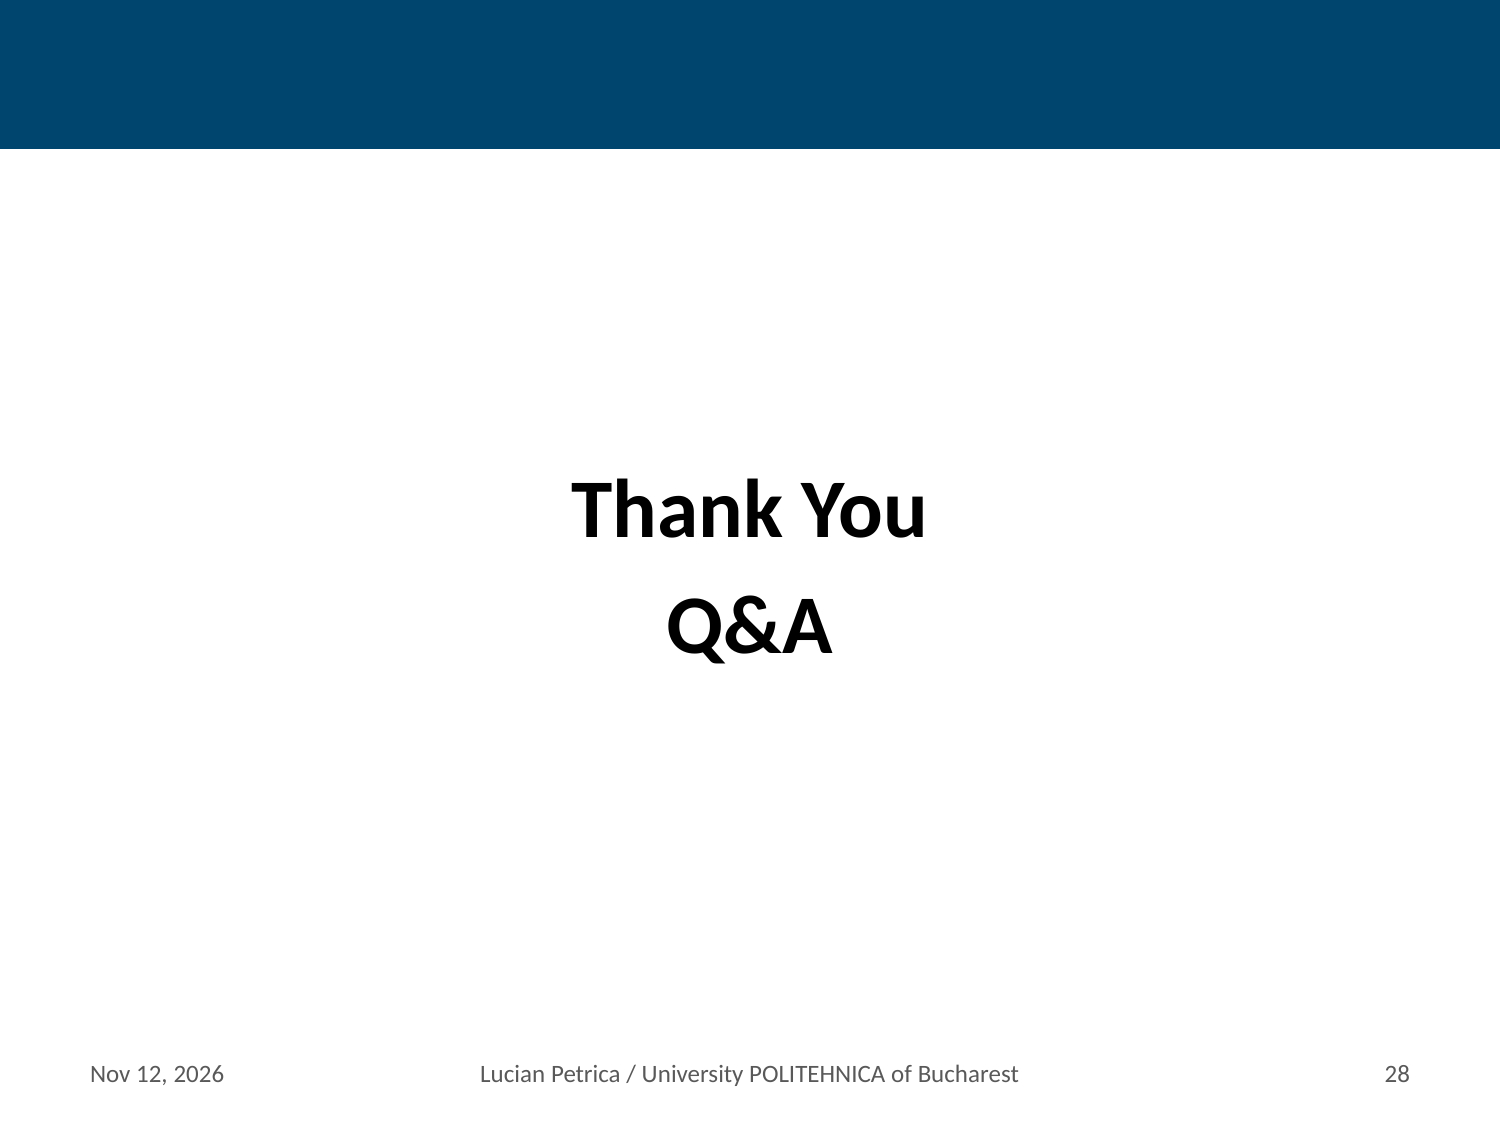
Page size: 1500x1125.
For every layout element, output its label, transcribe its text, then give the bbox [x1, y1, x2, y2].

list Thank You Q&A [75, 196, 1425, 1010]
footer Lucian Petrica / University POLITEHNICA of Bucharest [277, 1042, 1223, 1103]
slide_number 11-Mar-15 [75, 1042, 254, 1103]
slide_number 27 [1246, 1042, 1425, 1103]
